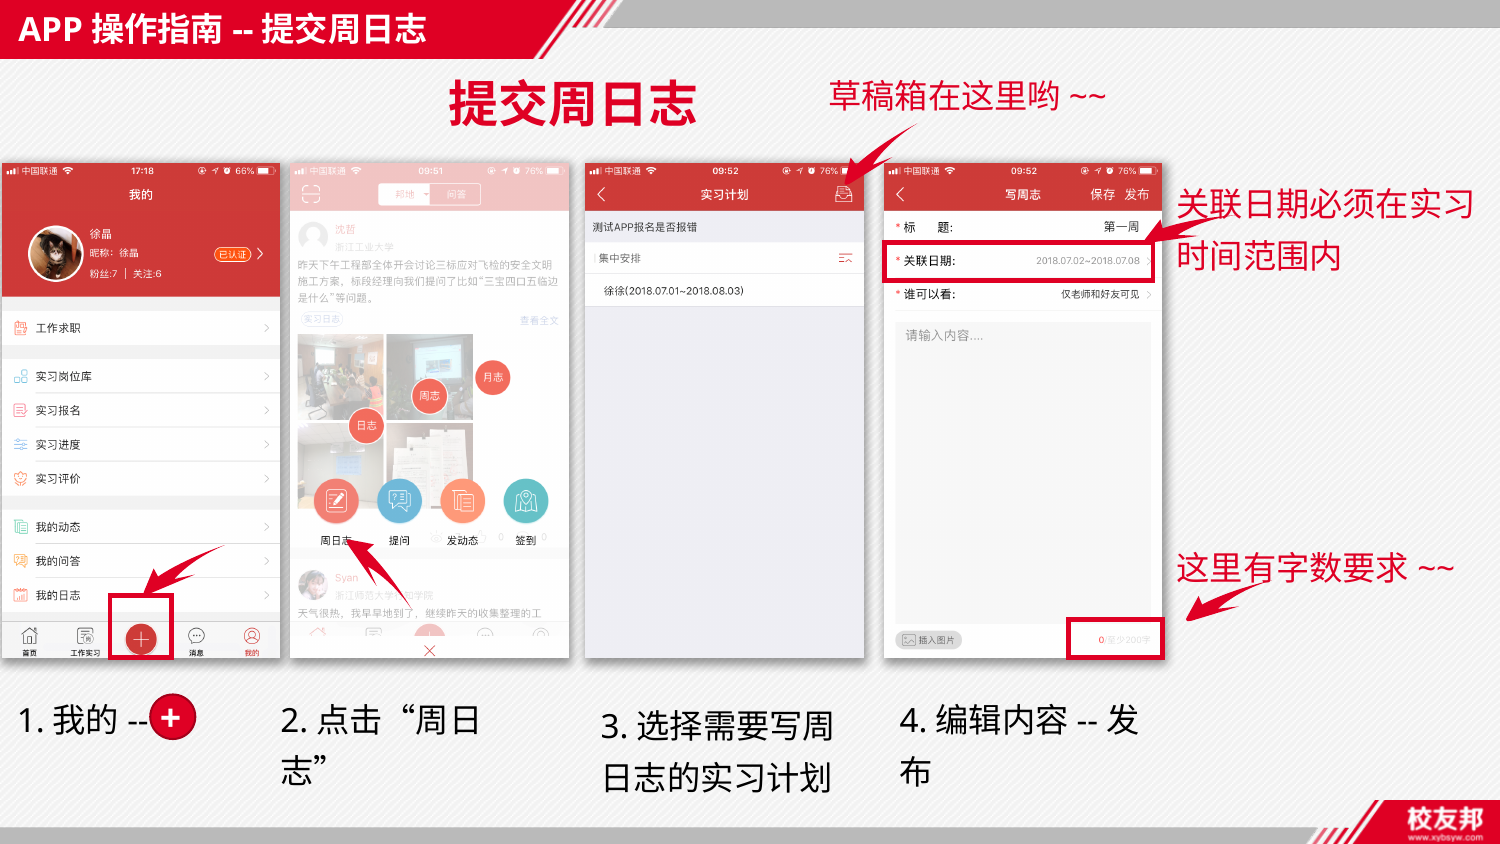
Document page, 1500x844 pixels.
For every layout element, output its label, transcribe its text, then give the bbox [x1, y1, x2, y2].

text_box [1162, 214, 1236, 243]
text_box 3.选择需要写周日志的实习计划 [585, 686, 864, 805]
text_box 提交周日志 [0, 65, 914, 141]
text_box [1184, 579, 1273, 623]
text_box 草稿箱在这里哟~~ [813, 56, 1144, 123]
text_box 提交周日志 [897, 65, 1154, 141]
text_box 这里有字数要求~~ [1162, 527, 1493, 595]
text_box 4.编辑内容--发布 [884, 679, 1182, 799]
text_box 关联日期必须在实习时间范围内 [1162, 163, 1493, 283]
text_box 1.我的-- [2, 679, 196, 746]
picture [0, 0, 1500, 844]
text_box 2.点击“周日志” [265, 679, 543, 798]
text_box [848, 122, 918, 177]
text_box APP操作指南--提交周日志 [2, 1, 569, 56]
text_box + [136, 686, 209, 747]
